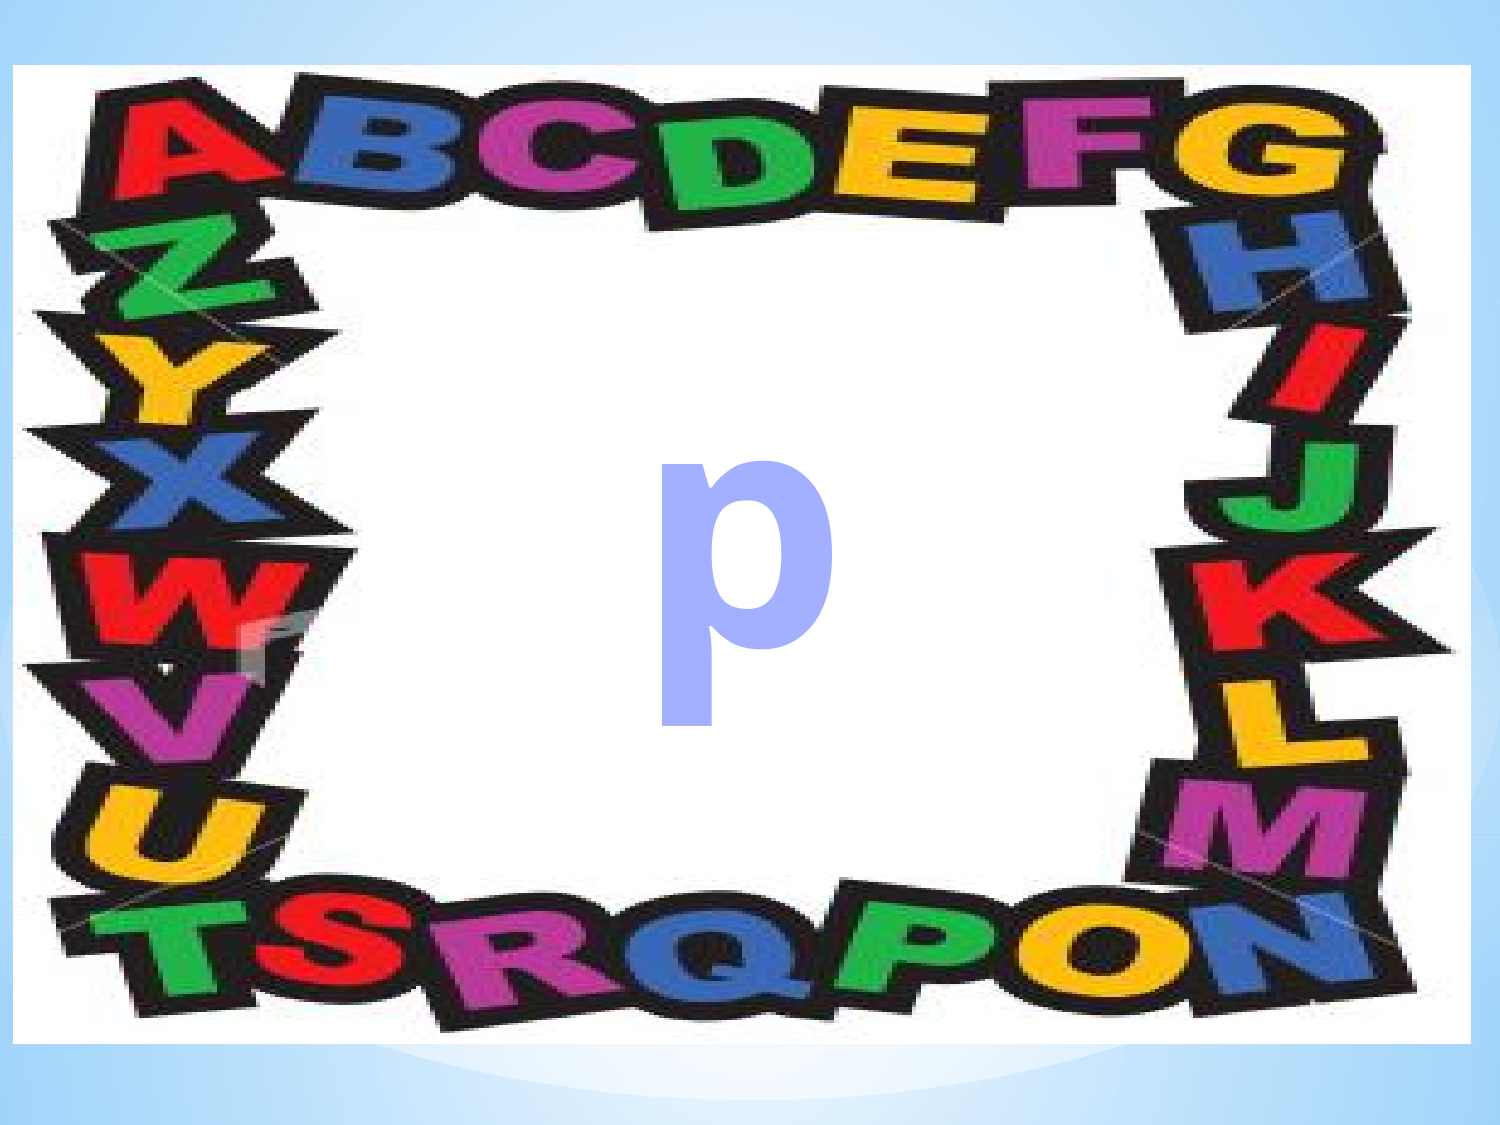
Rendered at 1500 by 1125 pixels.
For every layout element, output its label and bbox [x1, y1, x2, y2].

picture [12, 65, 1471, 1045]
